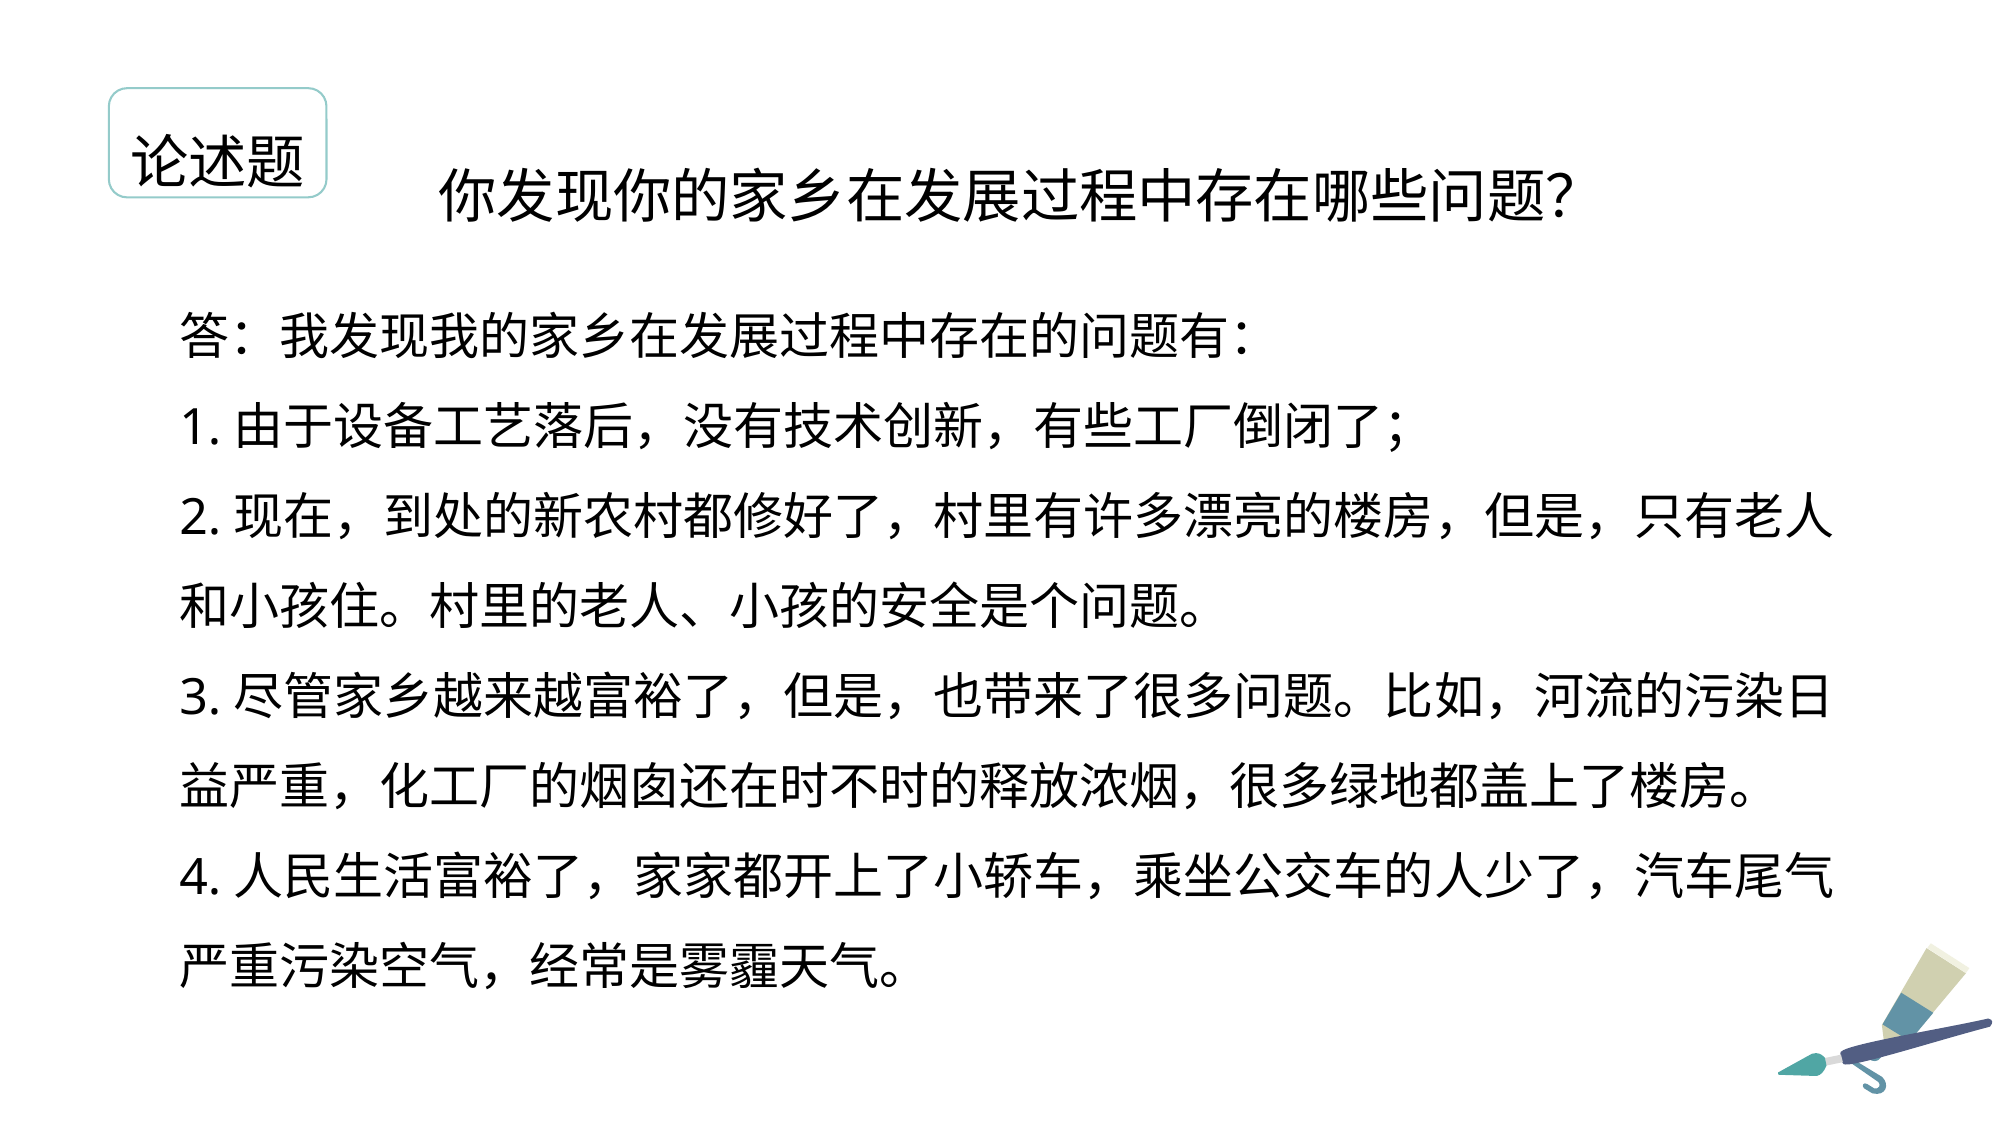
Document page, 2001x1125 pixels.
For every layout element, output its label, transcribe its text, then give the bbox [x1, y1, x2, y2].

text_box 答：我发现我的家乡在发展过程中存在的问题有： 1.由于设备工艺落后，没有技术创新，有些工厂倒闭了； 2.现在，到处的新农村都修好了，村里有许多漂亮的楼房，但是，只有老人和小孩住。村里的老人、小孩的安全是个问题。 3.尽管家乡越来越富裕了，但是，也带来了很多问题。比如，河流的污染日益严重，化工厂的烟囱还在时不时的释放浓烟，很多绿地都盖上了楼房。 4.人民生活富裕了，家家都开上了小轿车，乘坐公交车的人少了，汽车尾气严重污染空气，经常是雾霾天气。 [164, 267, 1864, 1002]
text_box 你发现你的家乡在发展过程中存在哪些问题？ [423, 117, 2000, 237]
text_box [1811, 945, 1974, 1125]
text_box 论述题 [107, 87, 328, 199]
